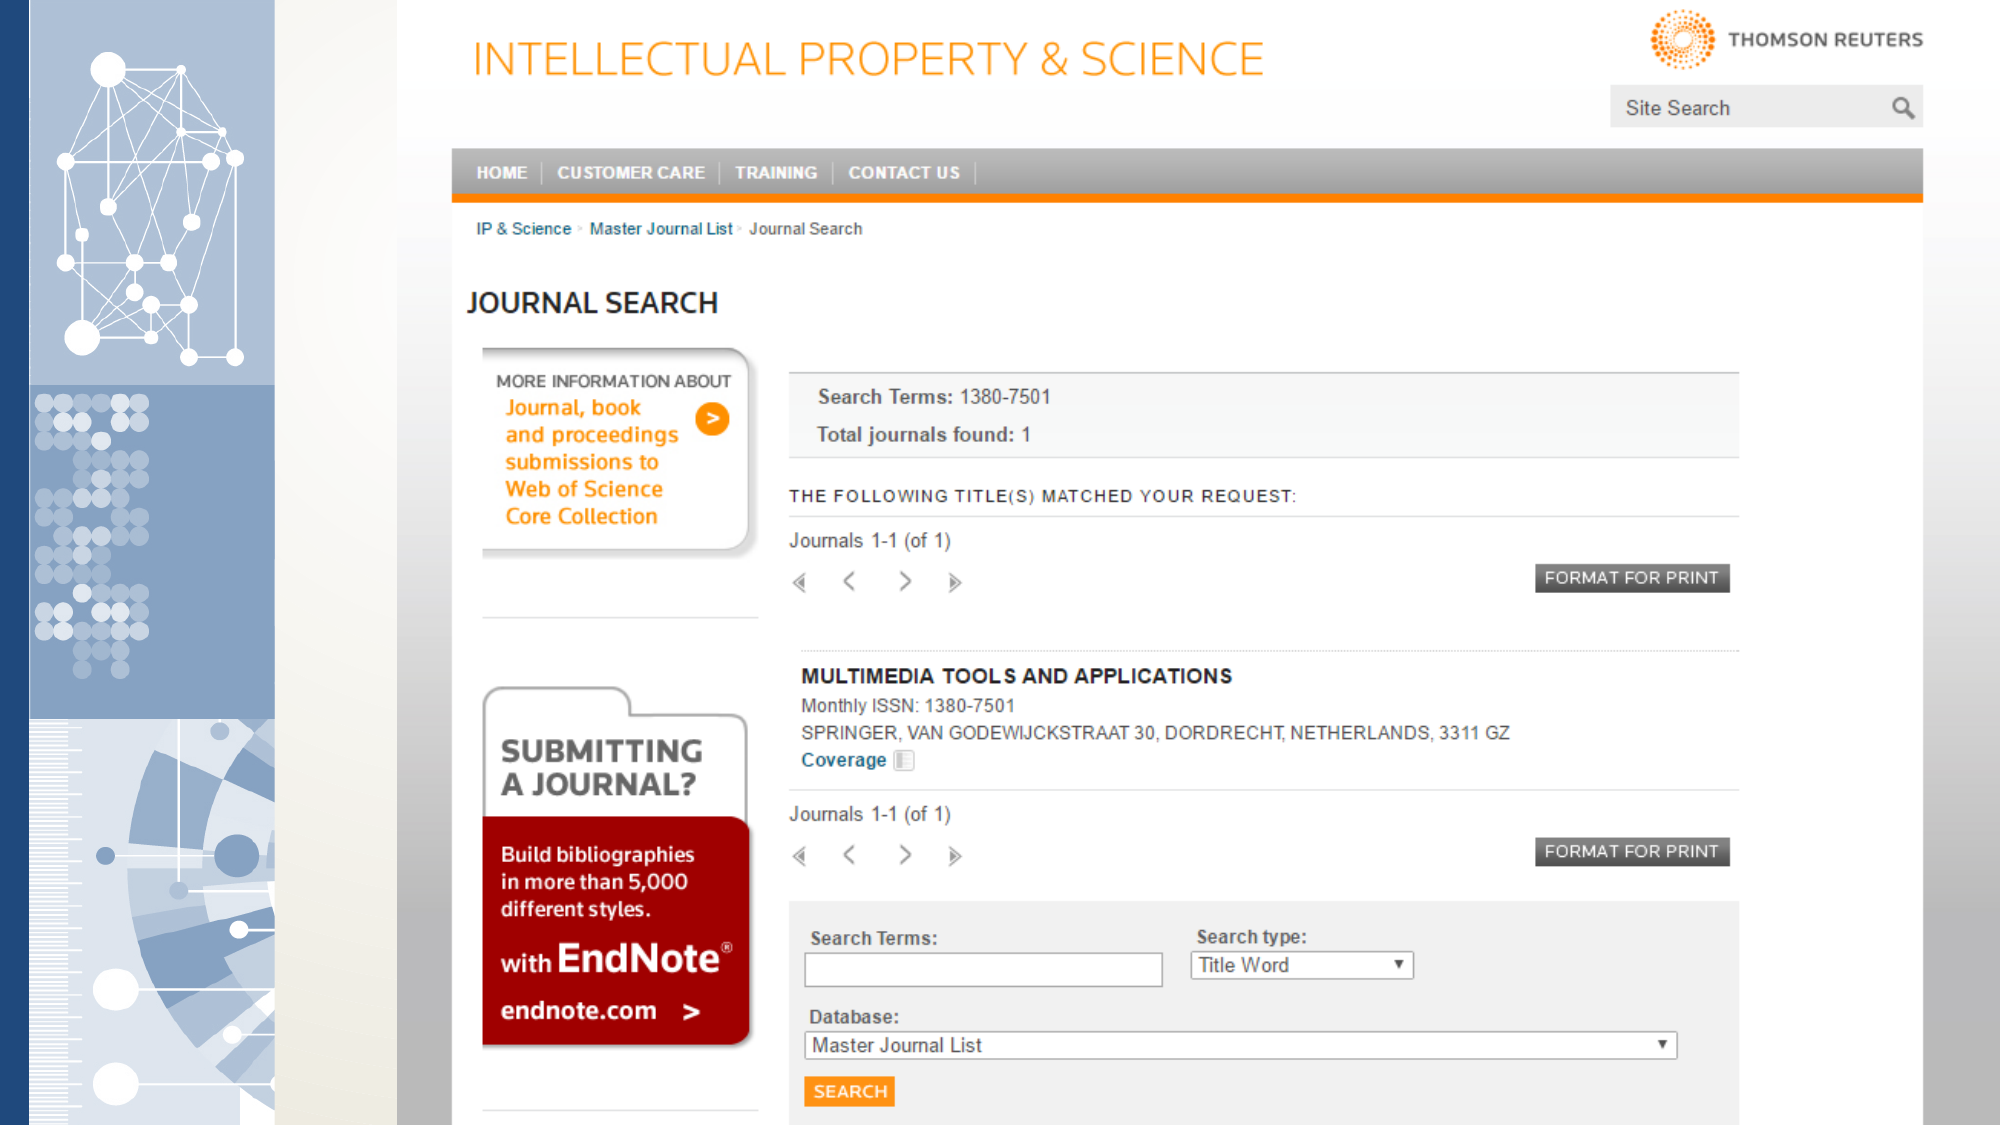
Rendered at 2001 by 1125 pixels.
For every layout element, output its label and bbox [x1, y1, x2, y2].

picture [397, 0, 2000, 1125]
